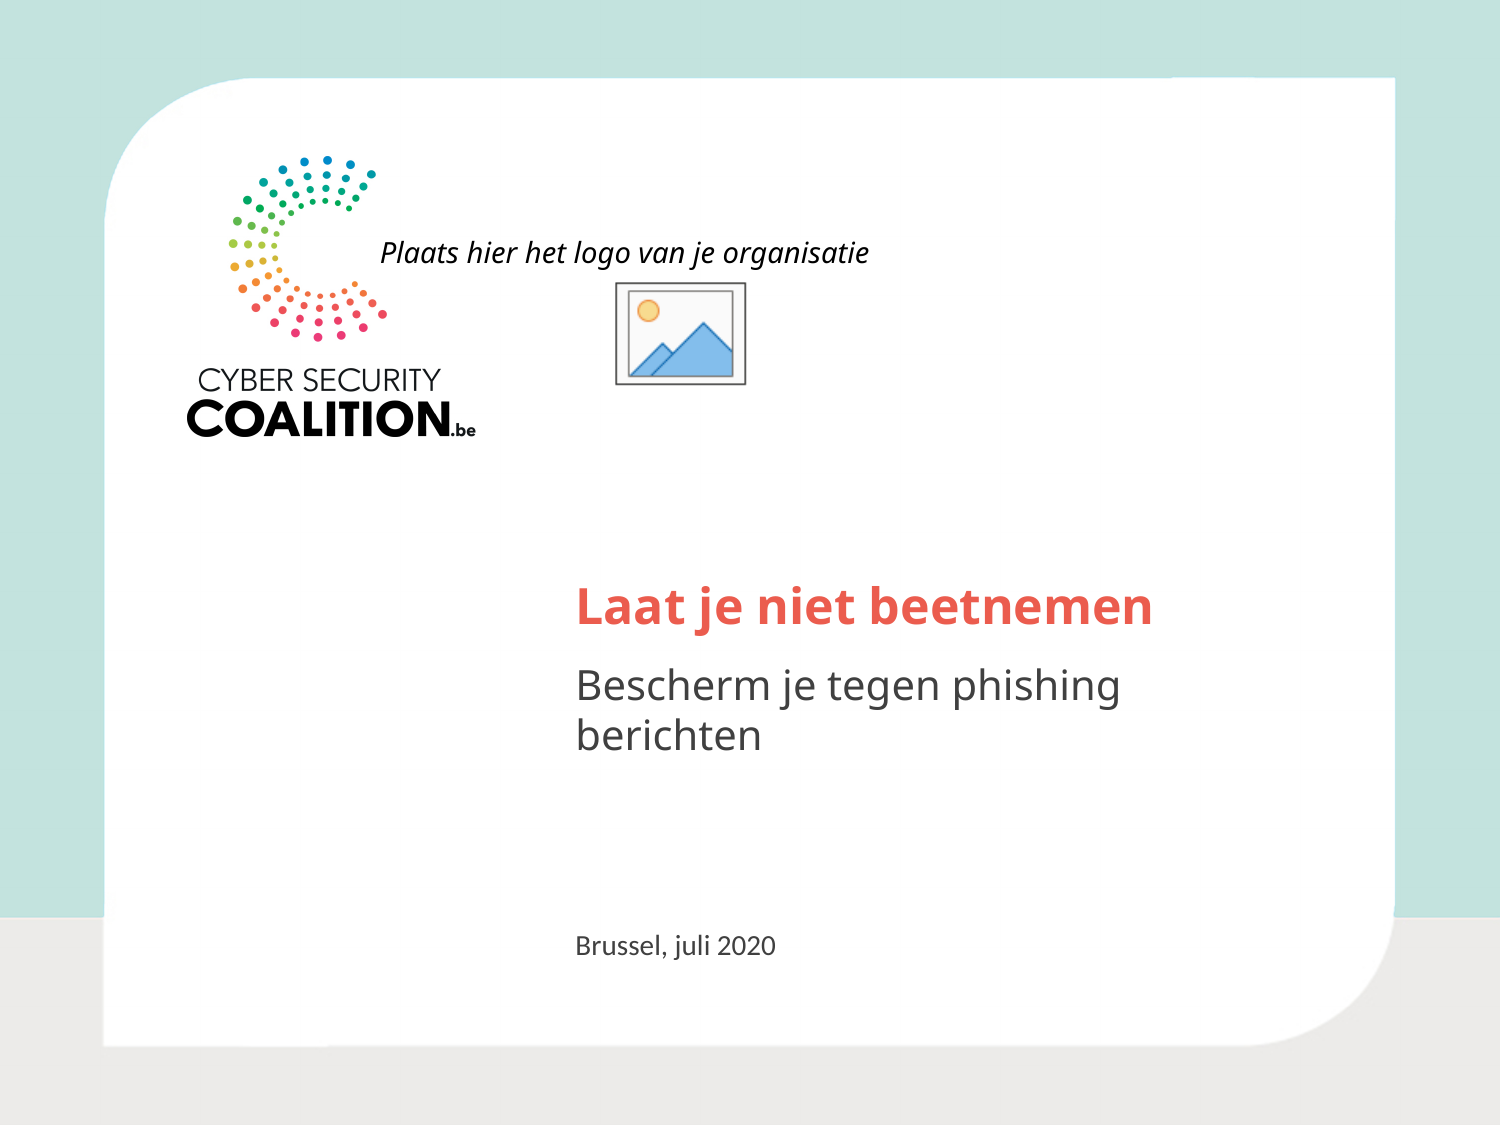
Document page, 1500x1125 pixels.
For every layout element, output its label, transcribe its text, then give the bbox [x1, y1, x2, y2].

list Brussel, juli 2020 [560, 918, 1348, 1066]
picture [0, 0, 1500, 1125]
list Laat je niet beetnemen Bescherm je tegen phishing berichten [560, 566, 1295, 890]
